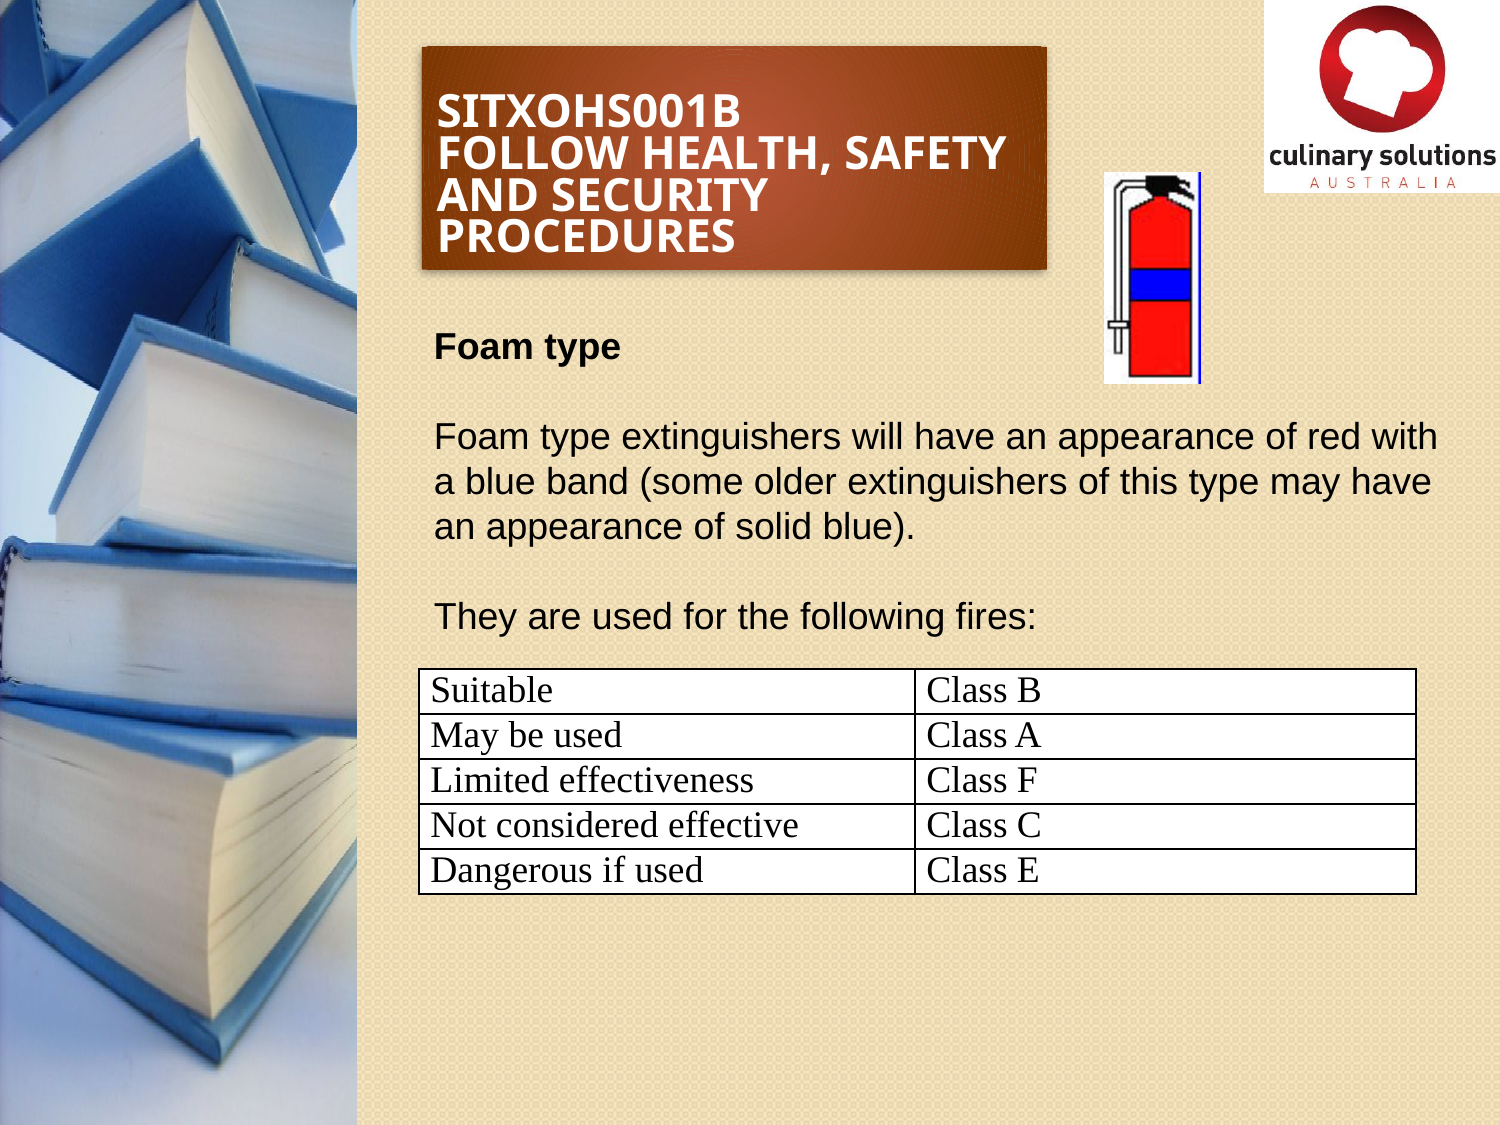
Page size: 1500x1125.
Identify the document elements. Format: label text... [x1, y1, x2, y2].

picture [1104, 172, 1201, 384]
table_cell Class C [916, 805, 1415, 848]
table_cell Not considered effective [420, 805, 914, 848]
table_cell May be used [420, 715, 914, 758]
table_header Class B [916, 670, 1415, 713]
picture [1263, 0, 1500, 193]
table_cell Class E [916, 850, 1415, 893]
table_cell Class F [916, 760, 1415, 803]
table_cell Limited effectiveness [420, 760, 914, 803]
table_header Suitable [420, 670, 914, 713]
table_cell Dangerous if used [420, 850, 914, 893]
text_box Foam type Foam type extinguishers will have an appearance of red with a blue band (some older extinguishers of this type may have an appearance of solid blue). They are used for the following fires: [419, 314, 1459, 690]
table_cell Class A [916, 715, 1415, 758]
title SITXOHS001B Follow HEALTH, SAFETY AND SECURITY PROCEDURES [421, 46, 1047, 270]
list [0, 0, 357, 1125]
